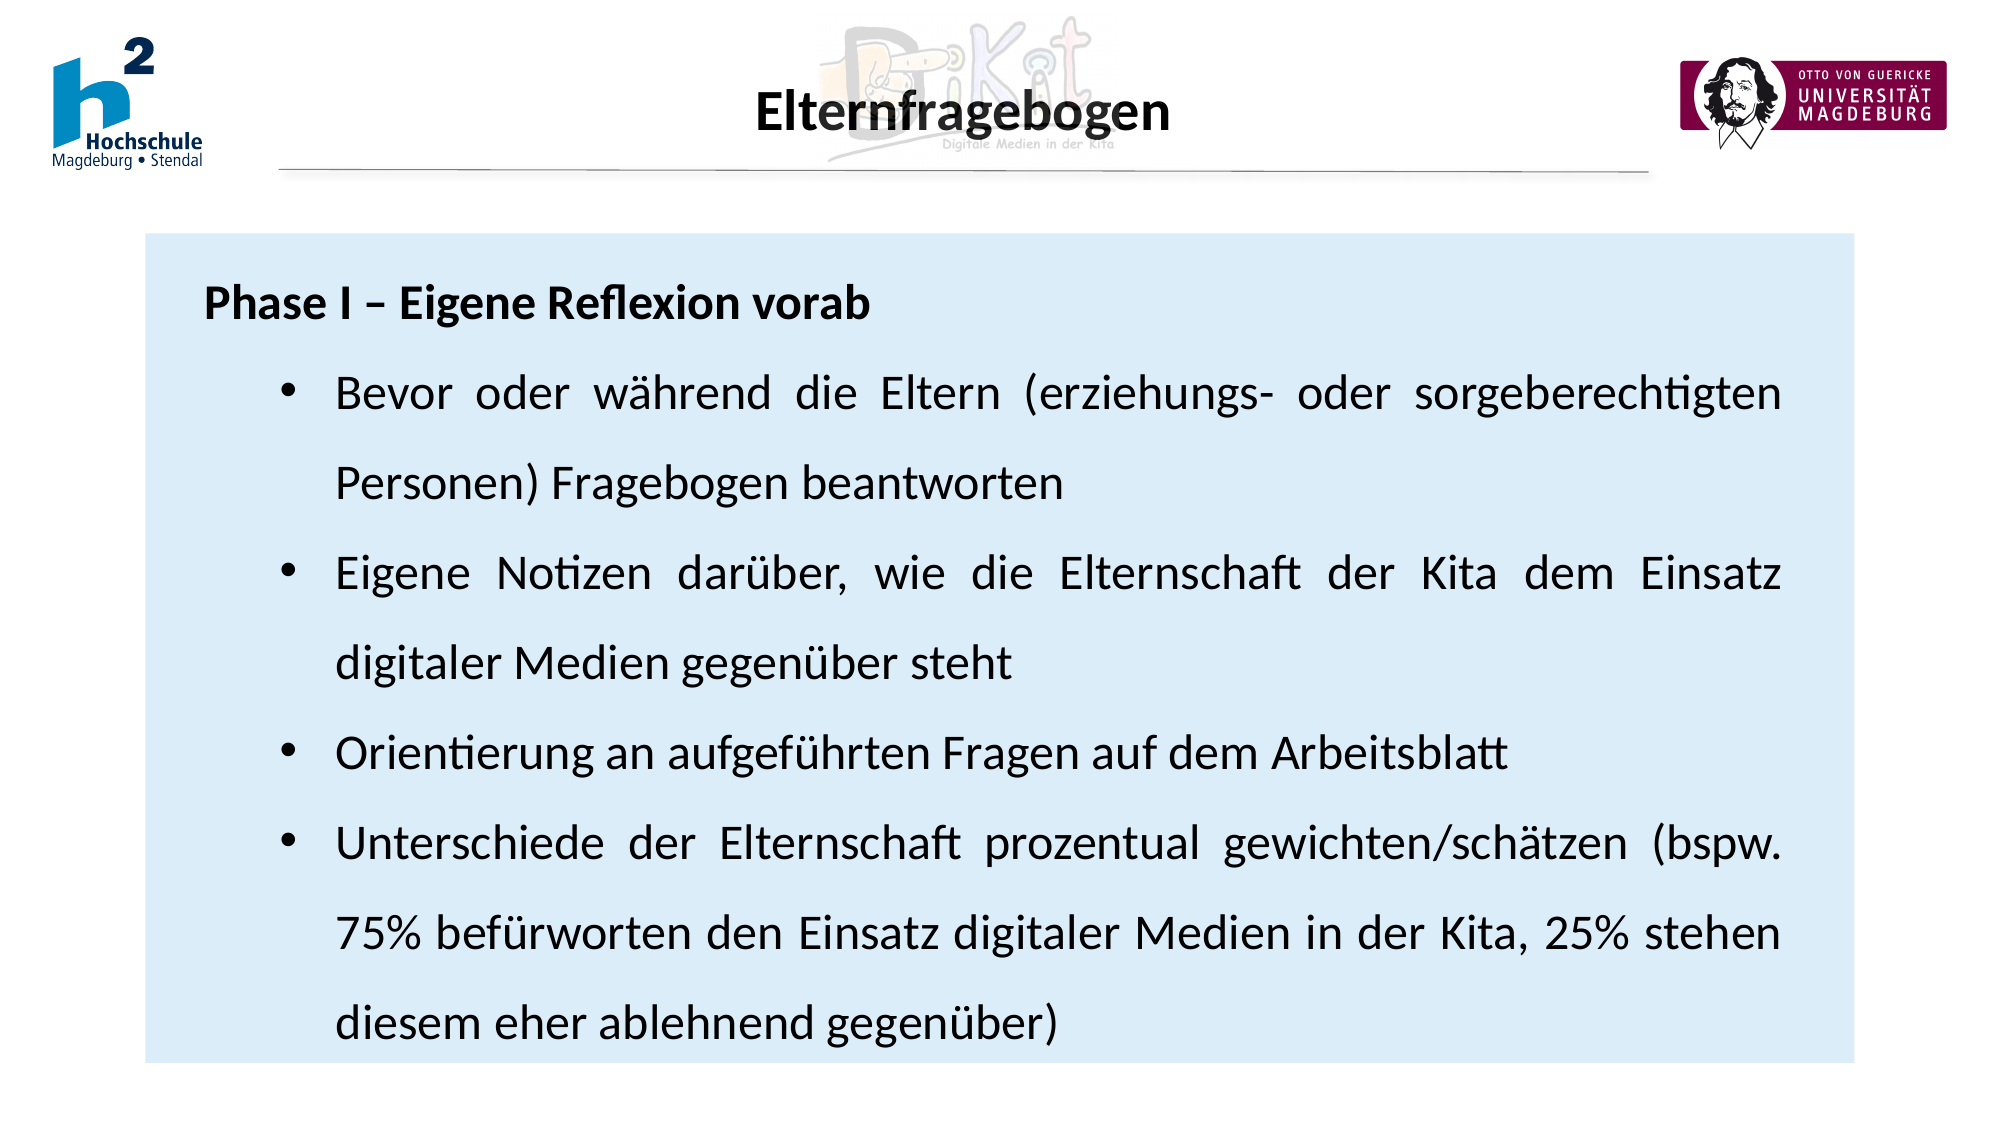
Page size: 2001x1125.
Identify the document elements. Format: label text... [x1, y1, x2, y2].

text_box [142, 233, 1868, 1063]
text_box Elternfragebogen [1122, 65, 1649, 150]
picture [816, 14, 1119, 170]
picture [53, 37, 202, 170]
text_box Elternfragebogen [278, 65, 811, 150]
picture [1680, 57, 1947, 150]
